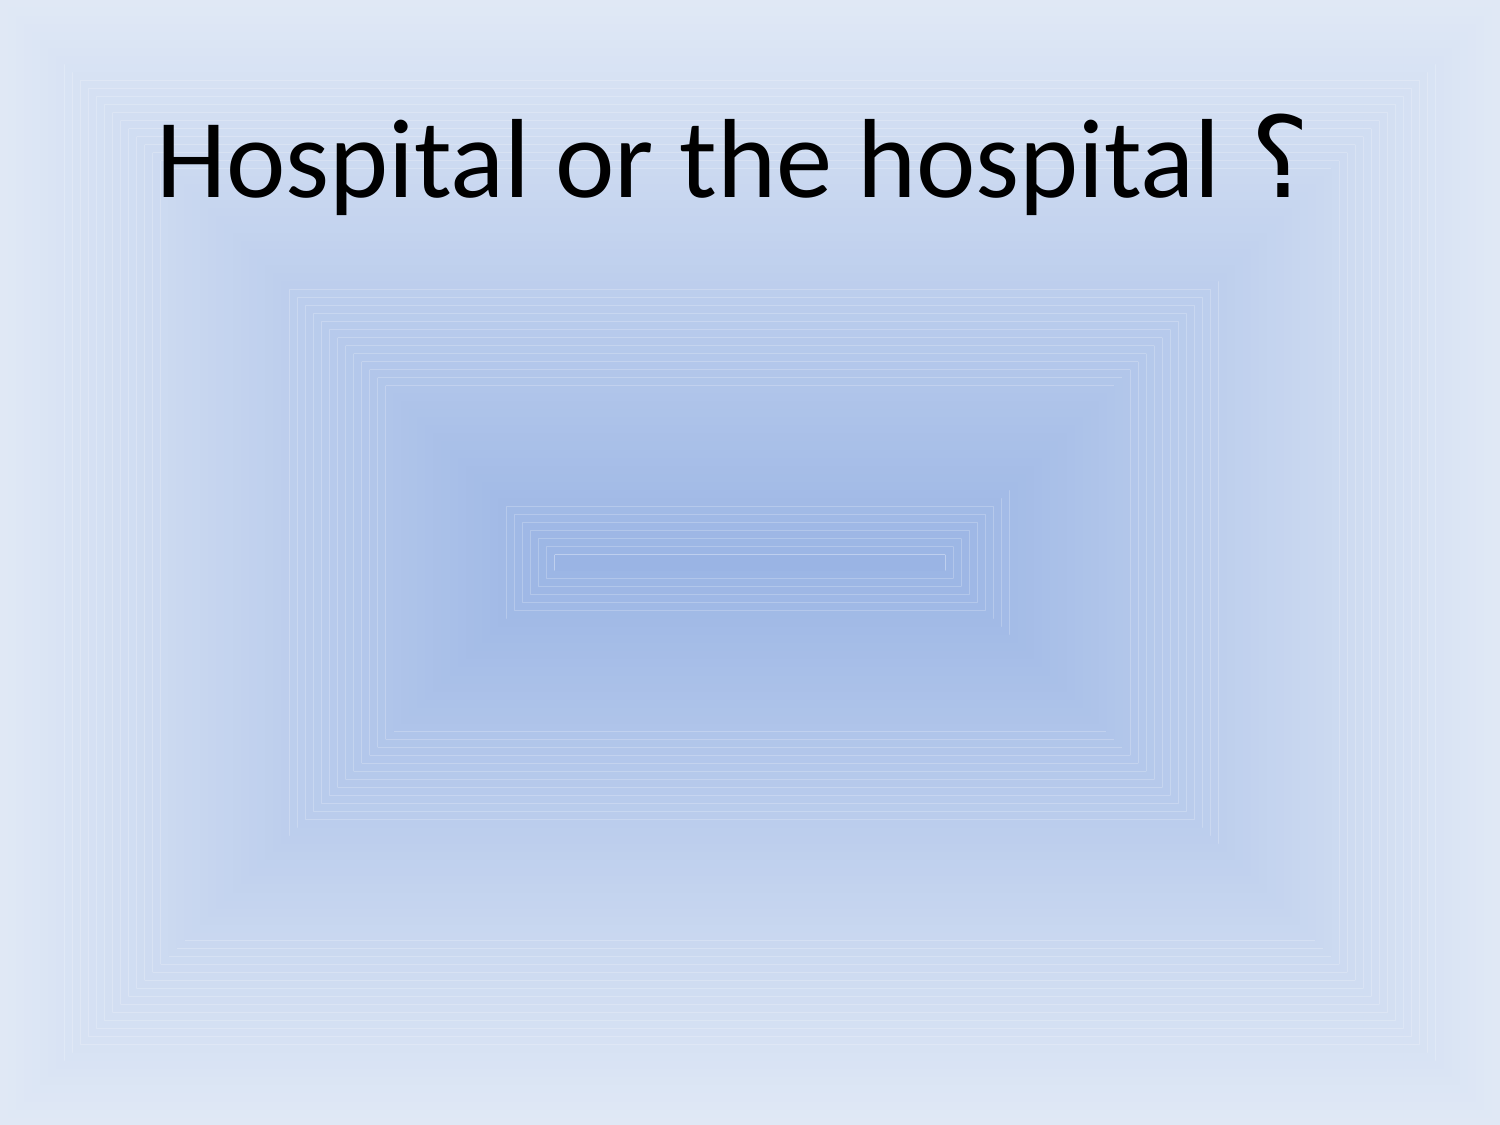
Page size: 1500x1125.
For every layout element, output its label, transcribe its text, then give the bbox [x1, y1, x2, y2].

title ؟ Hospital or the hospital [58, 58, 1409, 247]
